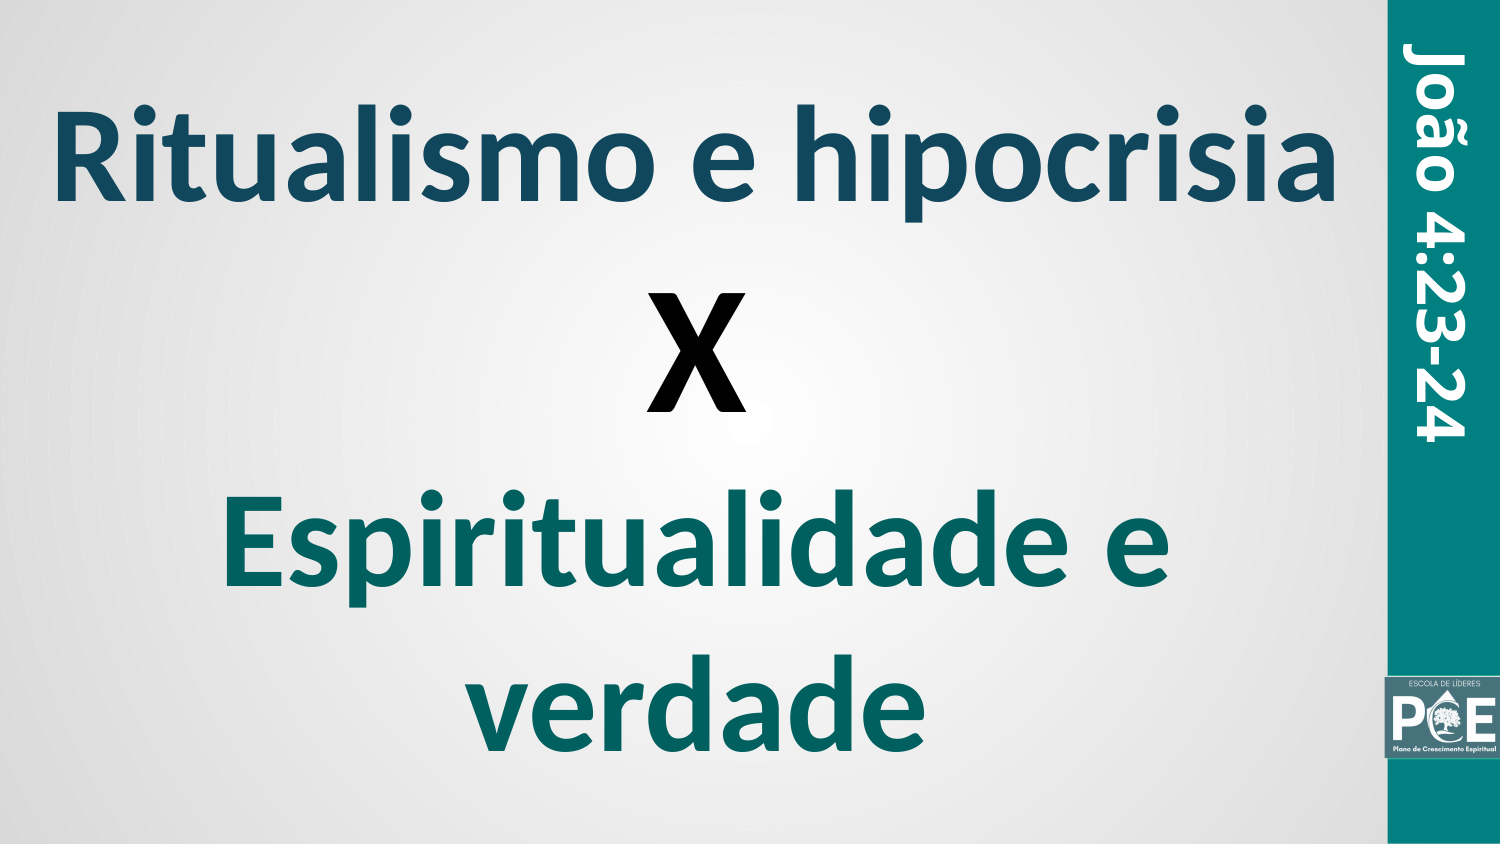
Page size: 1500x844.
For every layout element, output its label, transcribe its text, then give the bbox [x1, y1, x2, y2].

picture [1384, 676, 1500, 758]
text_box João 4:23-24 [1397, 42, 1492, 452]
text_box Ritualismo e hipocrisia X Espiritualidade e verdade [35, 56, 1358, 787]
